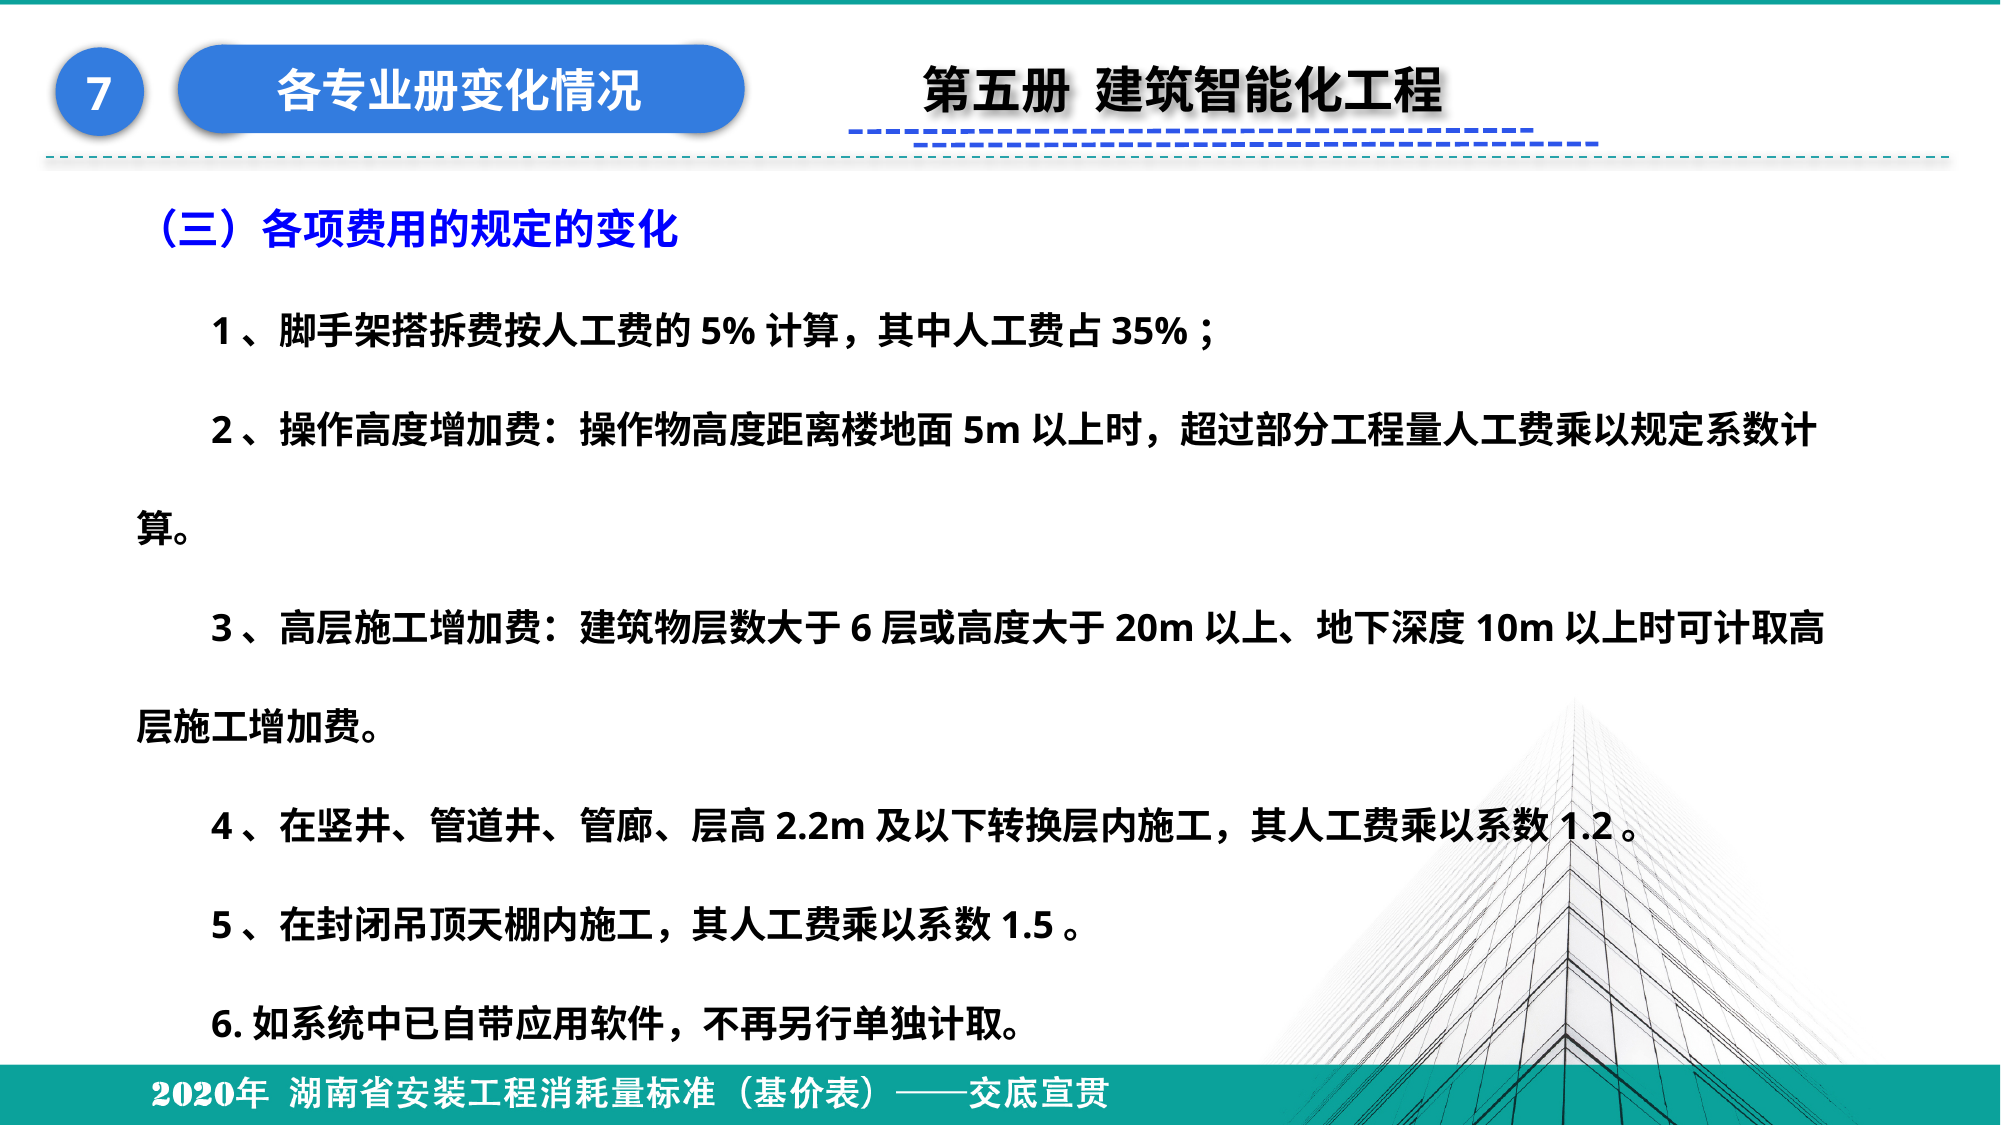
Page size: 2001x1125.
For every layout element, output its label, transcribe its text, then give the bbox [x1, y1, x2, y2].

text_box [45, 44, 1955, 158]
slide_number [1918, 0, 2000, 52]
text_box （三）各项费用的规定的变化 1、脚手架搭拆费按人工费的5%计算，其中人工费占35%； 2、操作高度增加费：操作物高度距离楼地面5m以上时，超过部分工程量人工费乘以规定系数计算。 3、高层施工增加费：建筑物层数大于6层或高度大于20m以上、地下深度10m以上时可计取高层施工增加费。 4、在竖井、管道井、管廊、层高2.2m及以下转换层内施工，其人工费乘以系数1.2。 5、在封闭吊顶天棚内施工，其人工费乘以系数1.5。 6.如系统中已自带应用软件，不再另行单独计取。 [121, 158, 1864, 1053]
picture [0, 0, 2001, 1125]
